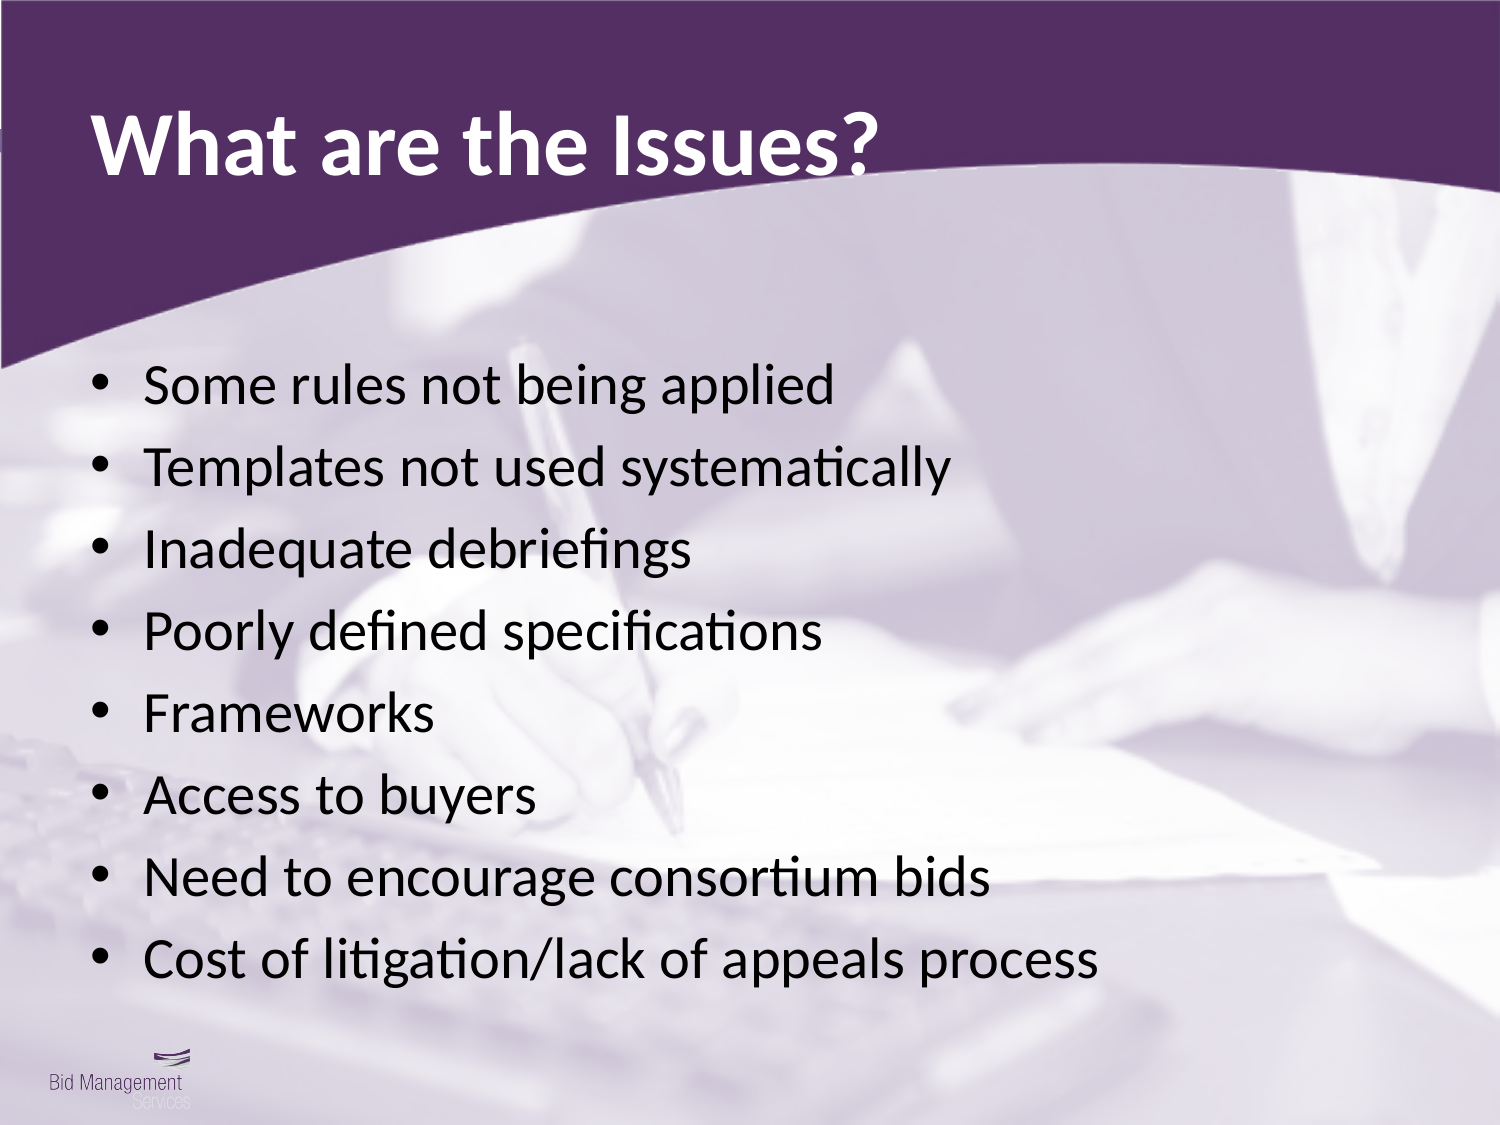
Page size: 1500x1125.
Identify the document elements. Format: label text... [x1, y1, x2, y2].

picture [25, 1031, 215, 1125]
picture [2, 1, 1500, 368]
list Some rules not being applied Templates not used systematically Inadequate debriefings Poorly defined specifications Frameworks Access to buyers Need to encourage consortium bids Cost of litigation/lack of appeals process [75, 338, 1425, 1005]
title What are the Issues? [75, 45, 1425, 233]
